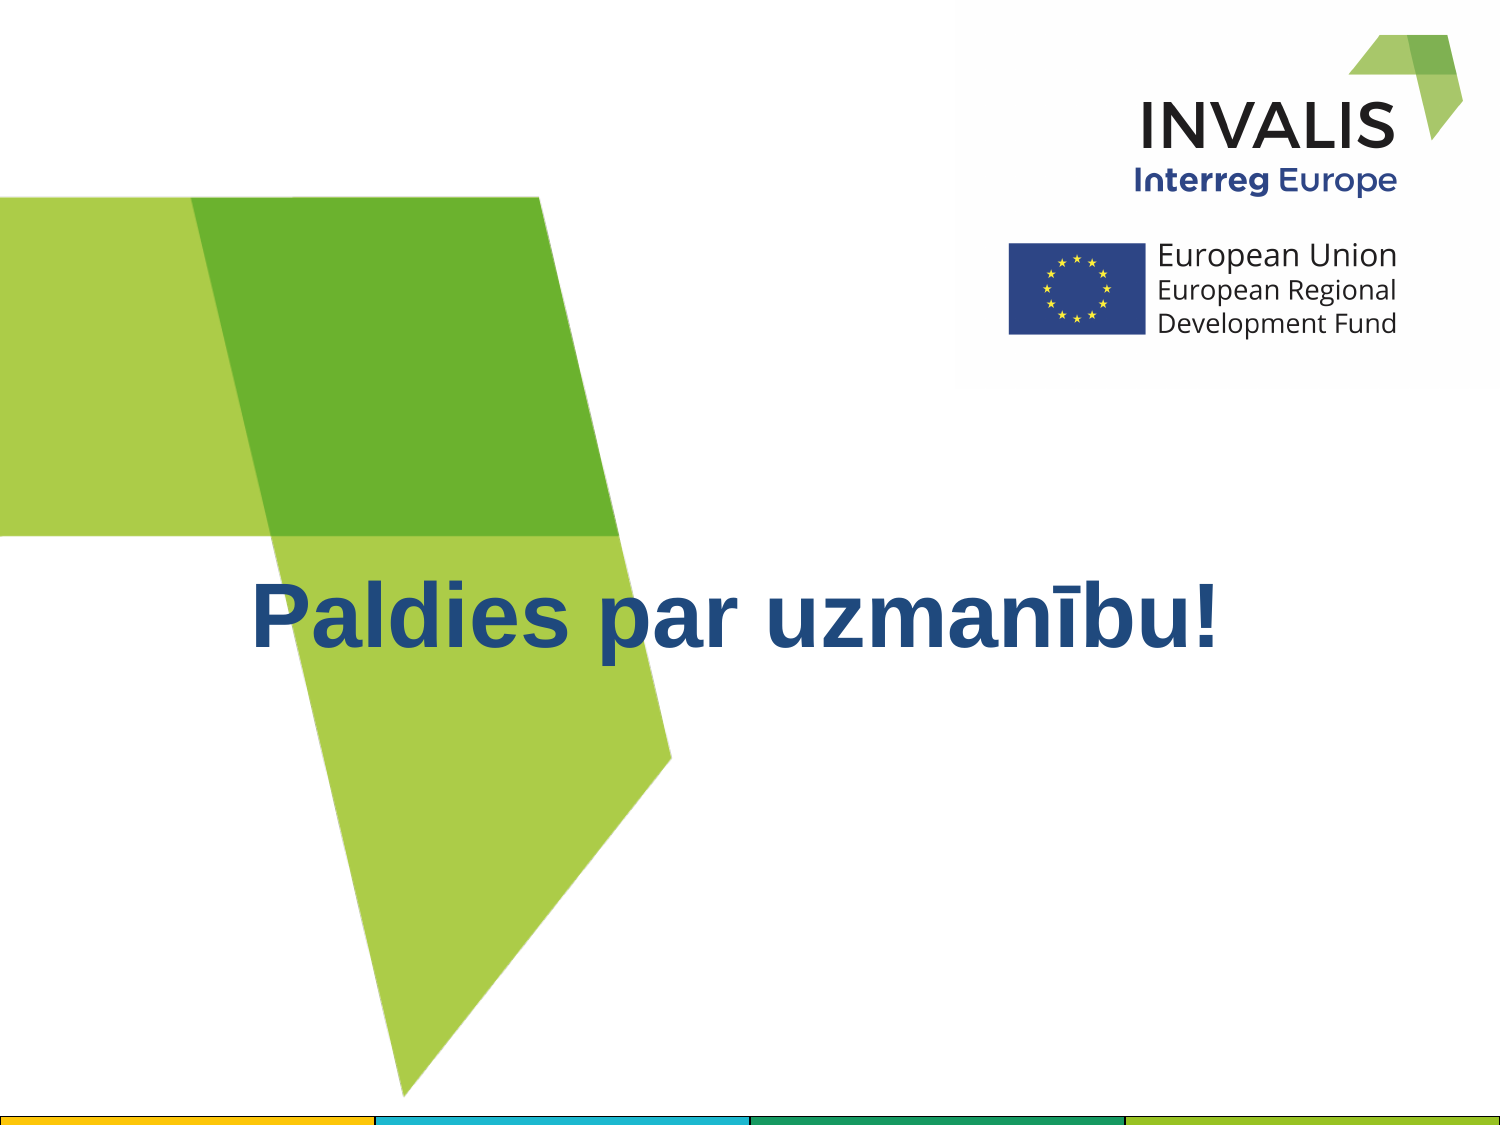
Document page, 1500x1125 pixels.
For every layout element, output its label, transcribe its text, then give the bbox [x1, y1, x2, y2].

picture [955, 0, 1500, 389]
text_box Paldies par uzmanību! [112, 548, 1388, 679]
picture [0, 179, 685, 1106]
